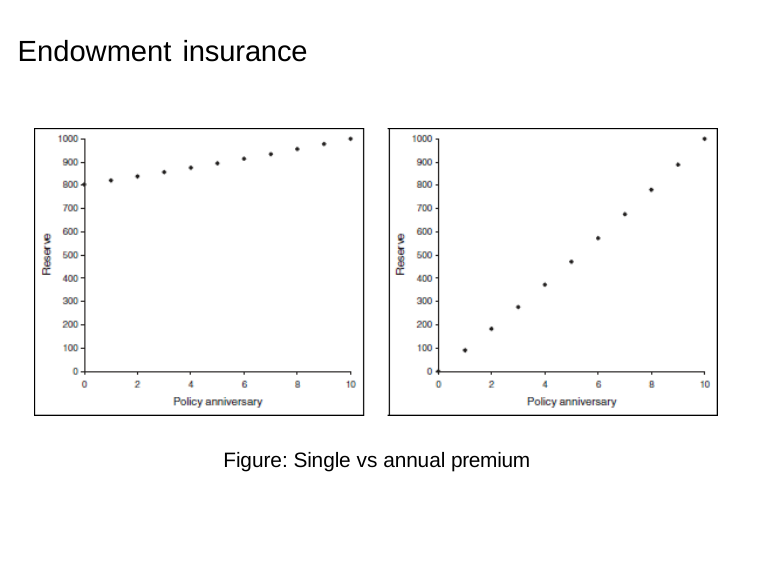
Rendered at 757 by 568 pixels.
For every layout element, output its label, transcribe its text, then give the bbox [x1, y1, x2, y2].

text_box Endowment insurance [15, 29, 315, 68]
text_box Figure: Single vs annual premium [221, 444, 535, 472]
picture [34, 128, 718, 416]
